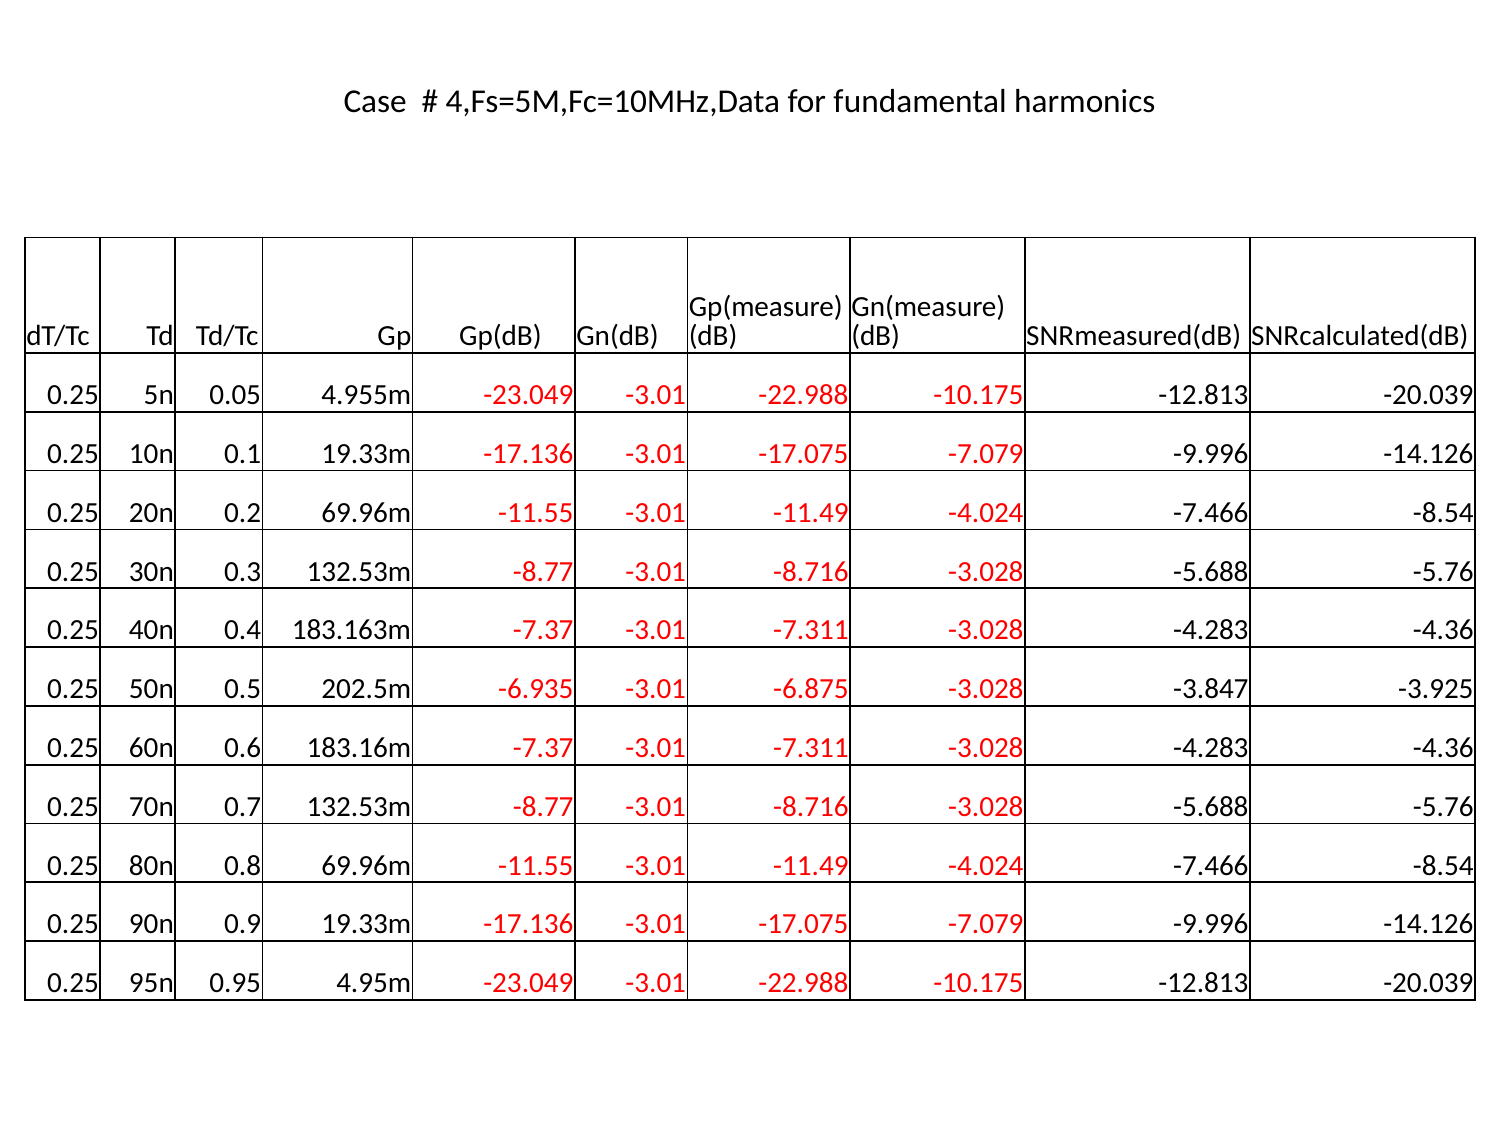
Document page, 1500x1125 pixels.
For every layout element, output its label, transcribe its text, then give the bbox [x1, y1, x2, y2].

table_cell -4.024 [851, 471, 1024, 529]
table_cell -7.466 [1026, 824, 1249, 881]
table_cell -4.283 [1026, 707, 1249, 764]
table_cell -17.075 [688, 413, 849, 470]
table_cell 0.7 [176, 766, 262, 823]
table_cell 132.53m [263, 766, 412, 823]
table_cell 69.96m [263, 471, 412, 529]
table_cell -3.01 [576, 589, 687, 646]
table_cell -8.77 [413, 530, 574, 587]
table_cell -3.847 [1026, 648, 1249, 705]
table_cell -4.283 [1026, 589, 1249, 646]
table_cell -10.175 [851, 942, 1024, 999]
table_cell -5.76 [1251, 530, 1474, 587]
table_cell 0.25 [26, 354, 99, 411]
table_cell 5n [101, 354, 174, 411]
table_cell -9.996 [1026, 413, 1249, 470]
table_cell -3.028 [851, 589, 1024, 646]
table_cell 0.25 [26, 824, 99, 881]
table_cell -7.311 [688, 589, 849, 646]
table_cell -7.466 [1026, 471, 1249, 529]
table_cell 70n [101, 766, 174, 823]
table_cell 80n [101, 824, 174, 881]
table_cell 183.16m [263, 707, 412, 764]
table_cell 30n [101, 530, 174, 587]
table_cell -3.01 [576, 824, 687, 881]
table_cell -14.126 [1251, 413, 1474, 470]
table_cell -11.49 [688, 824, 849, 881]
table_cell -22.988 [688, 354, 849, 411]
table_cell -5.76 [1251, 766, 1474, 823]
table_cell -20.039 [1251, 942, 1474, 999]
table_cell 0.25 [26, 589, 99, 646]
table_cell -9.996 [1026, 883, 1249, 940]
table_cell -8.54 [1251, 824, 1474, 881]
table_cell 132.53m [263, 530, 412, 587]
table_cell 0.3 [176, 530, 262, 587]
table_header Gp(measure) (dB) [688, 238, 849, 352]
table_cell 10n [101, 413, 174, 470]
table_cell 4.95m [263, 942, 412, 999]
table_cell 0.2 [176, 471, 262, 529]
table_cell 0.95 [176, 942, 262, 999]
table_cell 0.8 [176, 824, 262, 881]
table_cell 4.955m [263, 354, 412, 411]
table_cell 0.1 [176, 413, 262, 470]
table_cell -17.136 [413, 413, 574, 470]
table_cell 90n [101, 883, 174, 940]
table_header Gp(dB) [413, 238, 574, 352]
table_cell -11.55 [413, 471, 574, 529]
table_cell -3.01 [576, 707, 687, 764]
table_cell 60n [101, 707, 174, 764]
table_cell -3.01 [576, 883, 687, 940]
table_cell -3.01 [576, 942, 687, 999]
table_cell -7.079 [851, 413, 1024, 470]
table_cell 40n [101, 589, 174, 646]
table_cell -8.77 [413, 766, 574, 823]
table_cell -23.049 [413, 942, 574, 999]
table_cell -5.688 [1026, 530, 1249, 587]
table_cell -3.028 [851, 707, 1024, 764]
table_cell 202.5m [263, 648, 412, 705]
table_cell 20n [101, 471, 174, 529]
table_cell -17.136 [413, 883, 574, 940]
table_cell -3.925 [1251, 648, 1474, 705]
table_header SNRcalculated(dB) [1251, 238, 1474, 352]
table_cell -12.813 [1026, 354, 1249, 411]
table_cell -6.875 [688, 648, 849, 705]
table_cell 95n [101, 942, 174, 999]
table_cell 0.25 [26, 707, 99, 764]
table_cell -8.54 [1251, 471, 1474, 529]
table_cell 0.25 [26, 648, 99, 705]
table_cell -7.311 [688, 707, 849, 764]
table_cell -3.01 [576, 471, 687, 529]
table_cell 0.25 [26, 413, 99, 470]
table_cell 183.163m [263, 589, 412, 646]
table_cell -7.079 [851, 883, 1024, 940]
table_cell 0.25 [26, 530, 99, 587]
table_cell 0.25 [26, 883, 99, 940]
table_cell 69.96m [263, 824, 412, 881]
table_cell 0.5 [176, 648, 262, 705]
table_cell -3.028 [851, 530, 1024, 587]
table_header dT/Tc [26, 238, 99, 352]
table_cell -4.36 [1251, 707, 1474, 764]
table_cell -5.688 [1026, 766, 1249, 823]
table_cell -3.01 [576, 530, 687, 587]
table_cell -4.024 [851, 824, 1024, 881]
table_cell -3.01 [576, 413, 687, 470]
table_header Gn(dB) [576, 238, 687, 352]
table_cell -23.049 [413, 354, 574, 411]
table_cell 0.6 [176, 707, 262, 764]
table_header SNRmeasured(dB) [1026, 238, 1249, 352]
table_cell -14.126 [1251, 883, 1474, 940]
table_header Td/Tc [176, 238, 262, 352]
table_cell -4.36 [1251, 589, 1474, 646]
table_cell 0.25 [26, 471, 99, 529]
table_cell 50n [101, 648, 174, 705]
table_cell -11.55 [413, 824, 574, 881]
table_cell 0.25 [26, 942, 99, 999]
table_cell -8.716 [688, 530, 849, 587]
table_cell -8.716 [688, 766, 849, 823]
title Case # 4,Fs=5M,Fc=10MHz,Data for fundamental harmonics [75, 45, 1425, 163]
table_cell -6.935 [413, 648, 574, 705]
table_header Gn(measure) (dB) [851, 238, 1024, 352]
table_cell -3.028 [851, 648, 1024, 705]
table_cell 0.05 [176, 354, 262, 411]
table_header Gp [263, 238, 412, 352]
table_cell -3.01 [576, 648, 687, 705]
table_cell -7.37 [413, 589, 574, 646]
table_cell -12.813 [1026, 942, 1249, 999]
table_cell 19.33m [263, 883, 412, 940]
table_cell -3.01 [576, 766, 687, 823]
table_cell -3.01 [576, 354, 687, 411]
table_cell 0.9 [176, 883, 262, 940]
table_cell -7.37 [413, 707, 574, 764]
table_cell 19.33m [263, 413, 412, 470]
table_cell -22.988 [688, 942, 849, 999]
table_cell -11.49 [688, 471, 849, 529]
table_cell -17.075 [688, 883, 849, 940]
table_cell 0.25 [26, 766, 99, 823]
table_cell -20.039 [1251, 354, 1474, 411]
table_header Td [101, 238, 174, 352]
table_cell 0.4 [176, 589, 262, 646]
table_cell -3.028 [851, 766, 1024, 823]
table_cell -10.175 [851, 354, 1024, 411]
